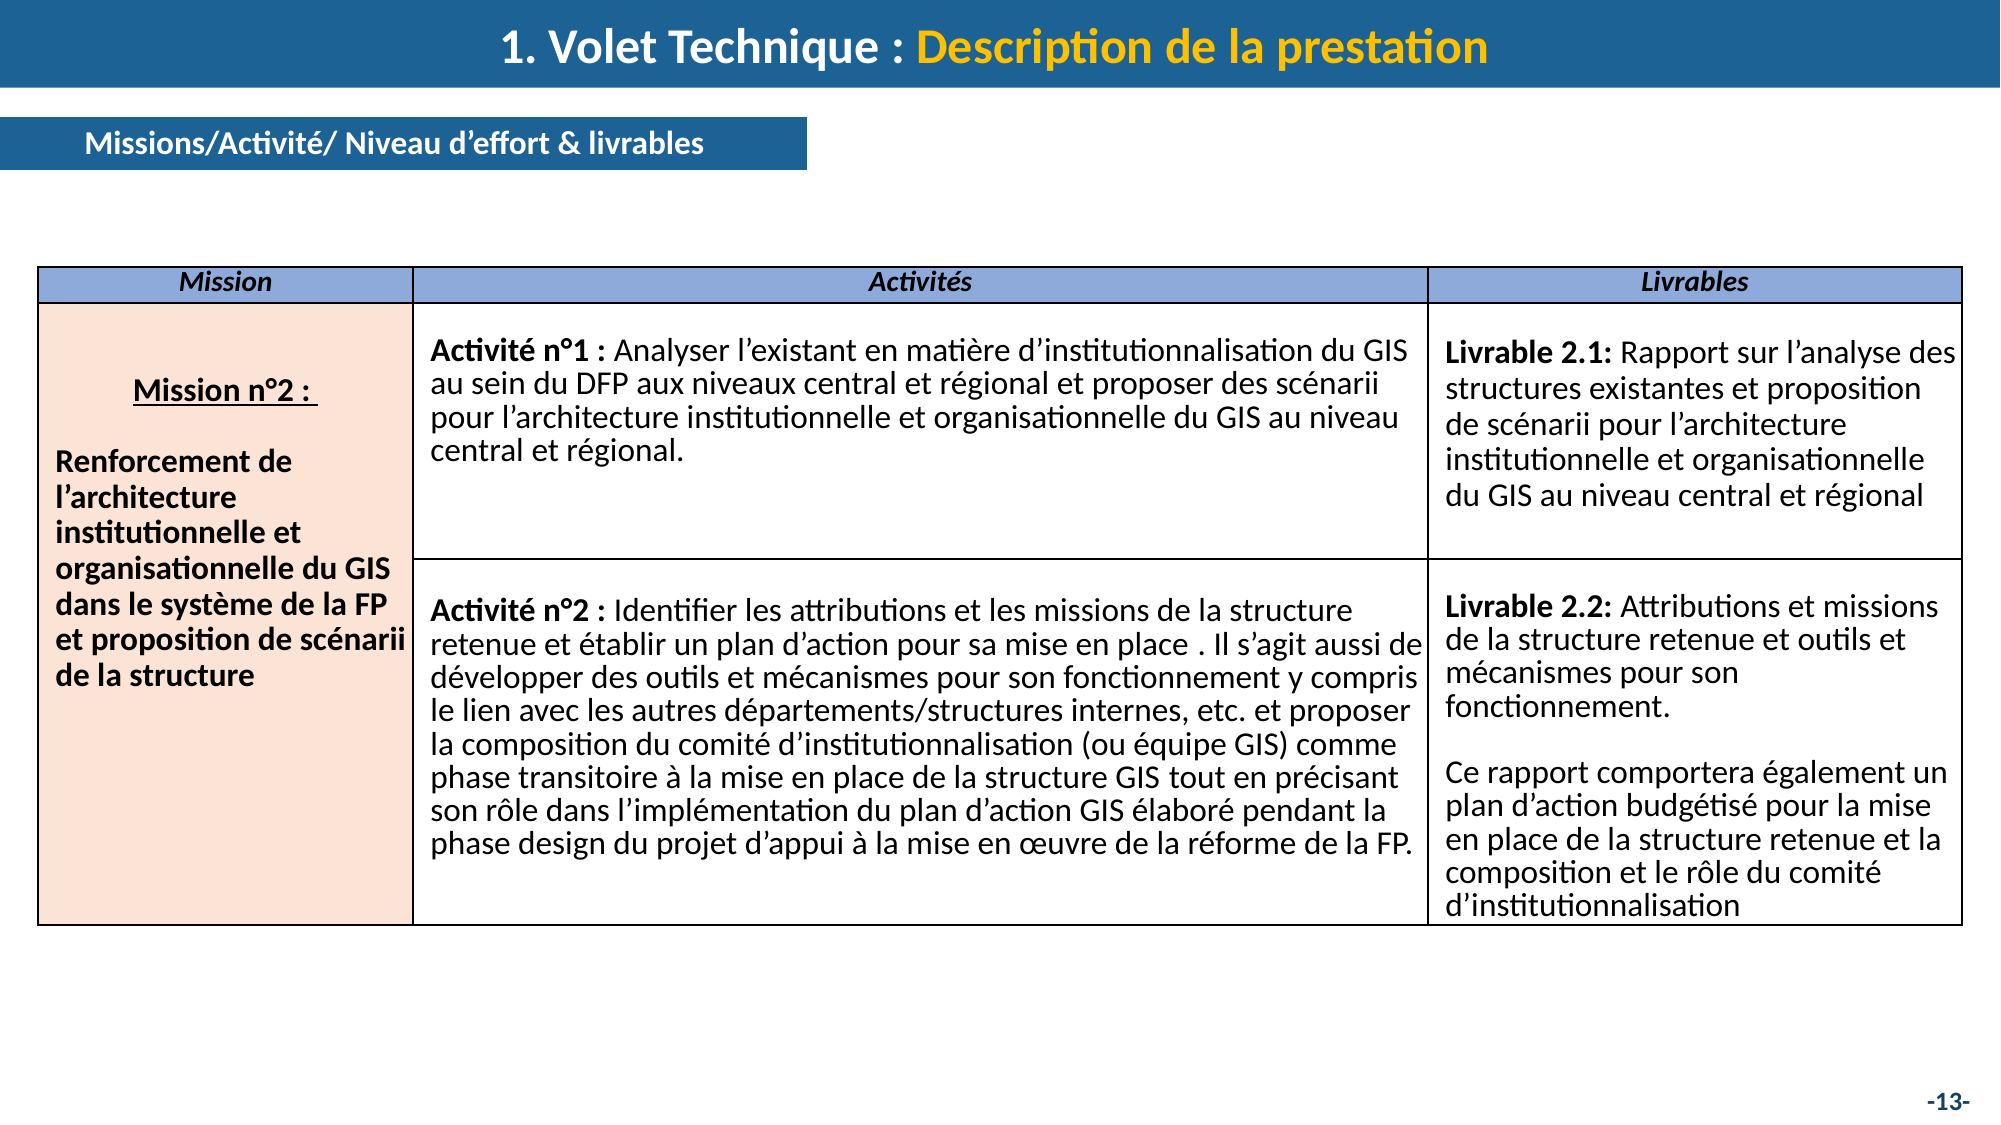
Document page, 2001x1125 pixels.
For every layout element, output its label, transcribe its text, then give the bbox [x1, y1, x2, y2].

text_box Missions/Activité/ Niveau d’effort & livrables [0, 117, 807, 170]
table_cell Activité n°1 : Analyser l’existant en matière d’institutionnalisation du GIS au sein du DFP aux niveaux central et régional et proposer des scénarii pour l’architecture institutionnelle et organisationnelle du GIS au niveau central et régional. [414, 304, 1427, 558]
text_box 1. Volet Technique : Description de la prestation [0, 0, 2000, 90]
table_header Mission [39, 268, 412, 302]
table_cell Livrable 2.2: Attributions et missions de la structure retenue et outils et mécanismes pour son fonctionnement. Ce rapport comportera également un plan d’action budgétisé pour la mise en place de la structure retenue et la composition et le rôle du comité d’institutionnalisation [1429, 560, 1961, 924]
table_cell Mission n°2 : Renforcement de l’architecture institutionnelle et organisationnelle du GIS dans le système de la FP et proposition de scénarii de la structure [39, 304, 412, 924]
table_cell Livrable 2.1: Rapport sur l’analyse des structures existantes et proposition de scénarii pour l’architecture institutionnelle et organisationnelle du GIS au niveau central et régional [1429, 304, 1961, 558]
slide_number -13- [1510, 1083, 1971, 1116]
table_header Livrables [1429, 268, 1961, 302]
table_header Activités [414, 268, 1427, 302]
table_cell Activité n°2 : Identifier les attributions et les missions de la structure retenue et établir un plan d’action pour sa mise en place . Il s’agit aussi de développer des outils et mécanismes pour son fonctionnement y compris le lien avec les autres départements/structures internes, etc. et proposer la composition du comité d’institutionnalisation (ou équipe GIS) comme phase transitoire à la mise en place de la structure GIS tout en précisant son rôle dans l’implémentation du plan d’action GIS élaboré pendant la phase design du projet d’appui à la mise en œuvre de la réforme de la FP. [414, 560, 1427, 924]
